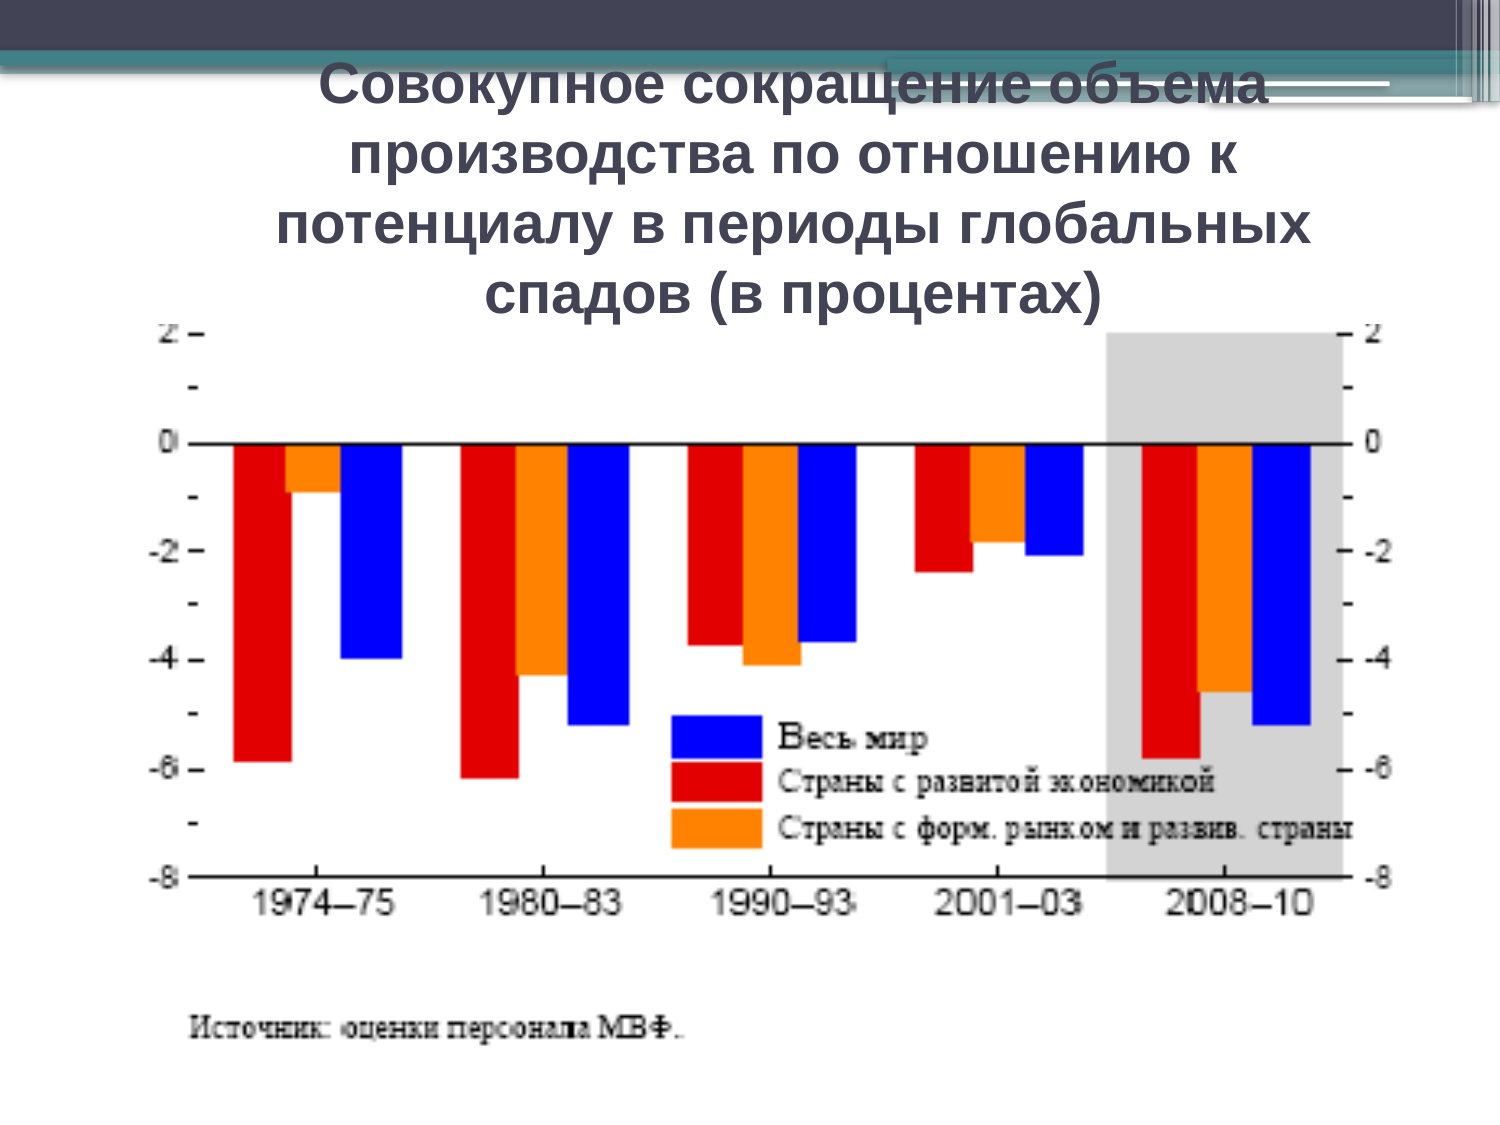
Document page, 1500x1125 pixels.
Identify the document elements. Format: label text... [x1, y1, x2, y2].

text_box Совокупное сокращение объема производства по отношению к потенциалу в периоды глобальных спадов (в процентах) [162, 37, 1425, 321]
picture [147, 324, 1500, 1076]
